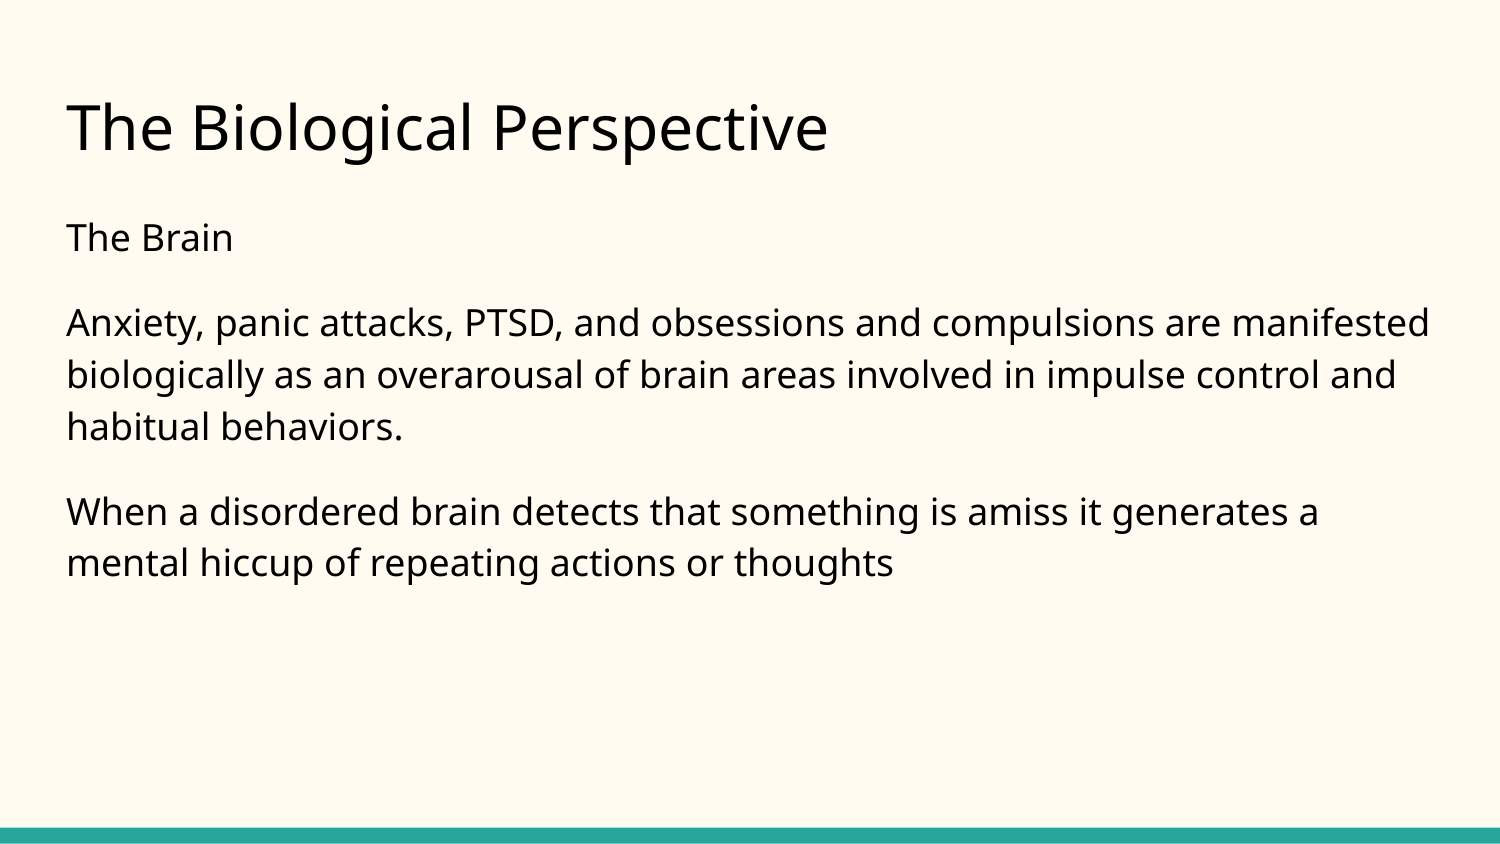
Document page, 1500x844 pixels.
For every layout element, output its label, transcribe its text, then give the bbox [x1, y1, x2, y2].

title The Biological Perspective [51, 72, 1449, 174]
list The Brain Anxiety, panic attacks, PTSD, and obsessions and compulsions are manifested biologically as an overarousal of brain areas involved in impulse control and habitual behaviors. When a disordered brain detects that something is amiss it generates a mental hiccup of repeating actions or thoughts [51, 192, 1449, 750]
